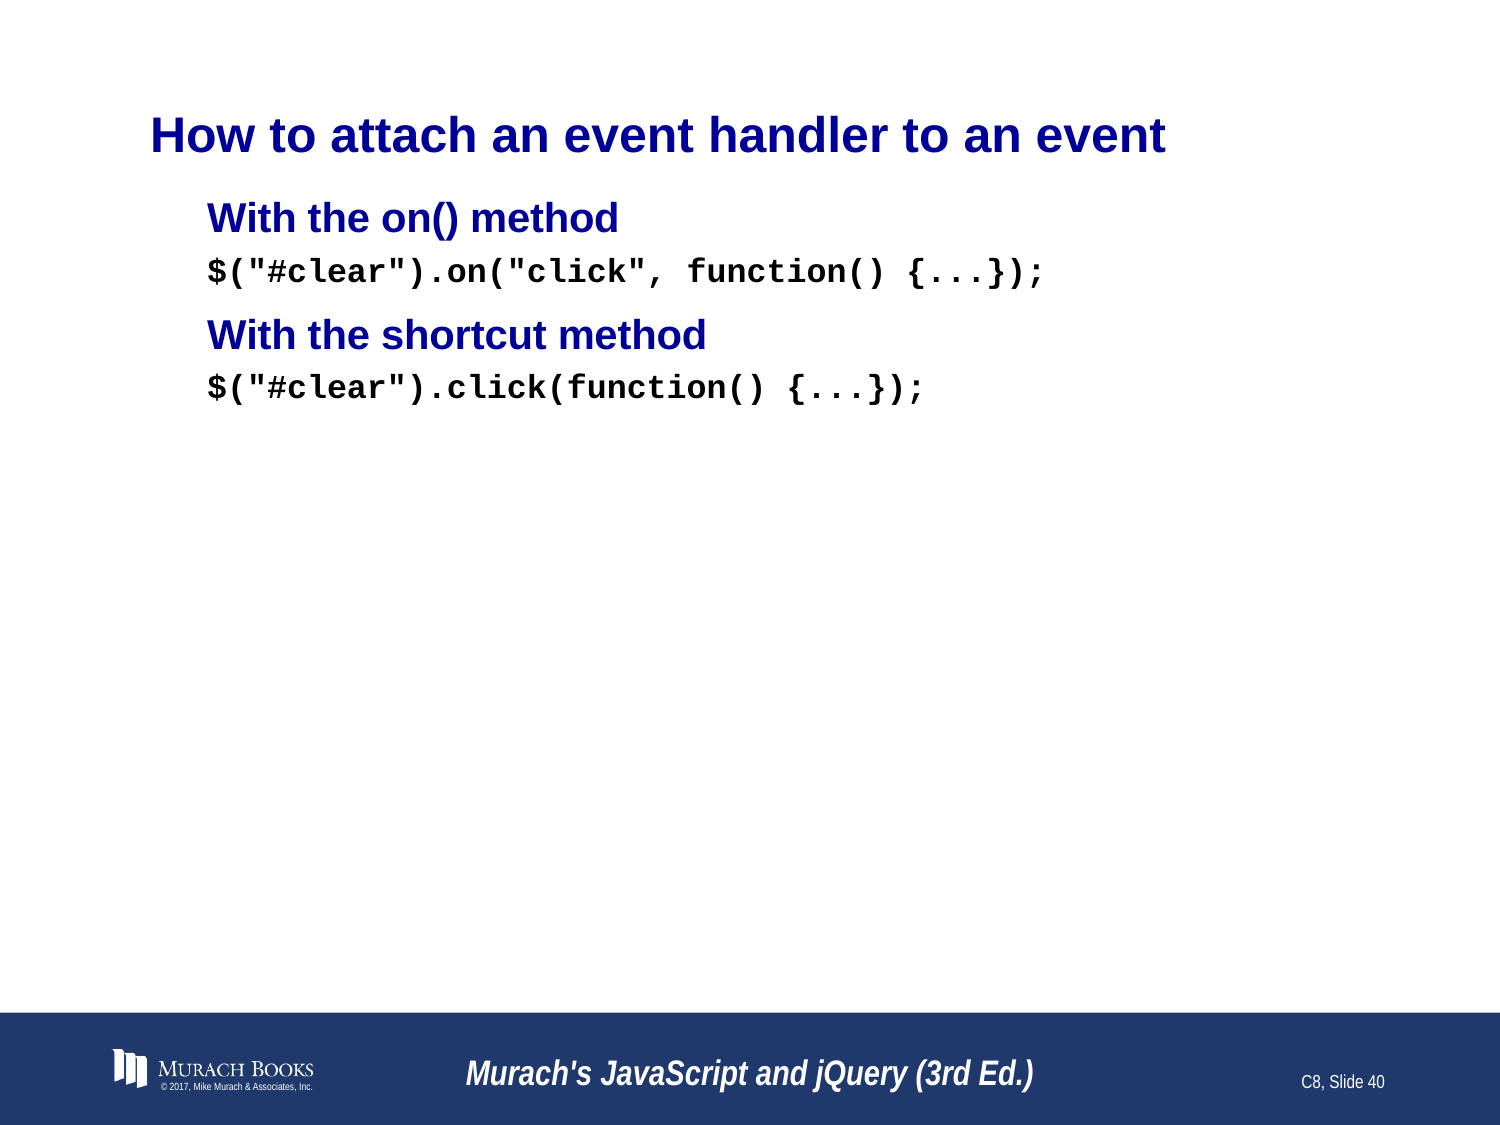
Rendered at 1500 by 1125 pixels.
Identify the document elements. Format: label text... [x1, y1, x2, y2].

slide_number C8, Slide 40 [1087, 1025, 1400, 1100]
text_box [149, 174, 1350, 409]
title How to attach an event handler to an event [150, 102, 1350, 164]
slide_number Murach's JavaScript and jQuery (3rd Ed.) [463, 1025, 1050, 1100]
footer © 2017, Mike Murach & Associates, Inc. [12, 1025, 463, 1100]
